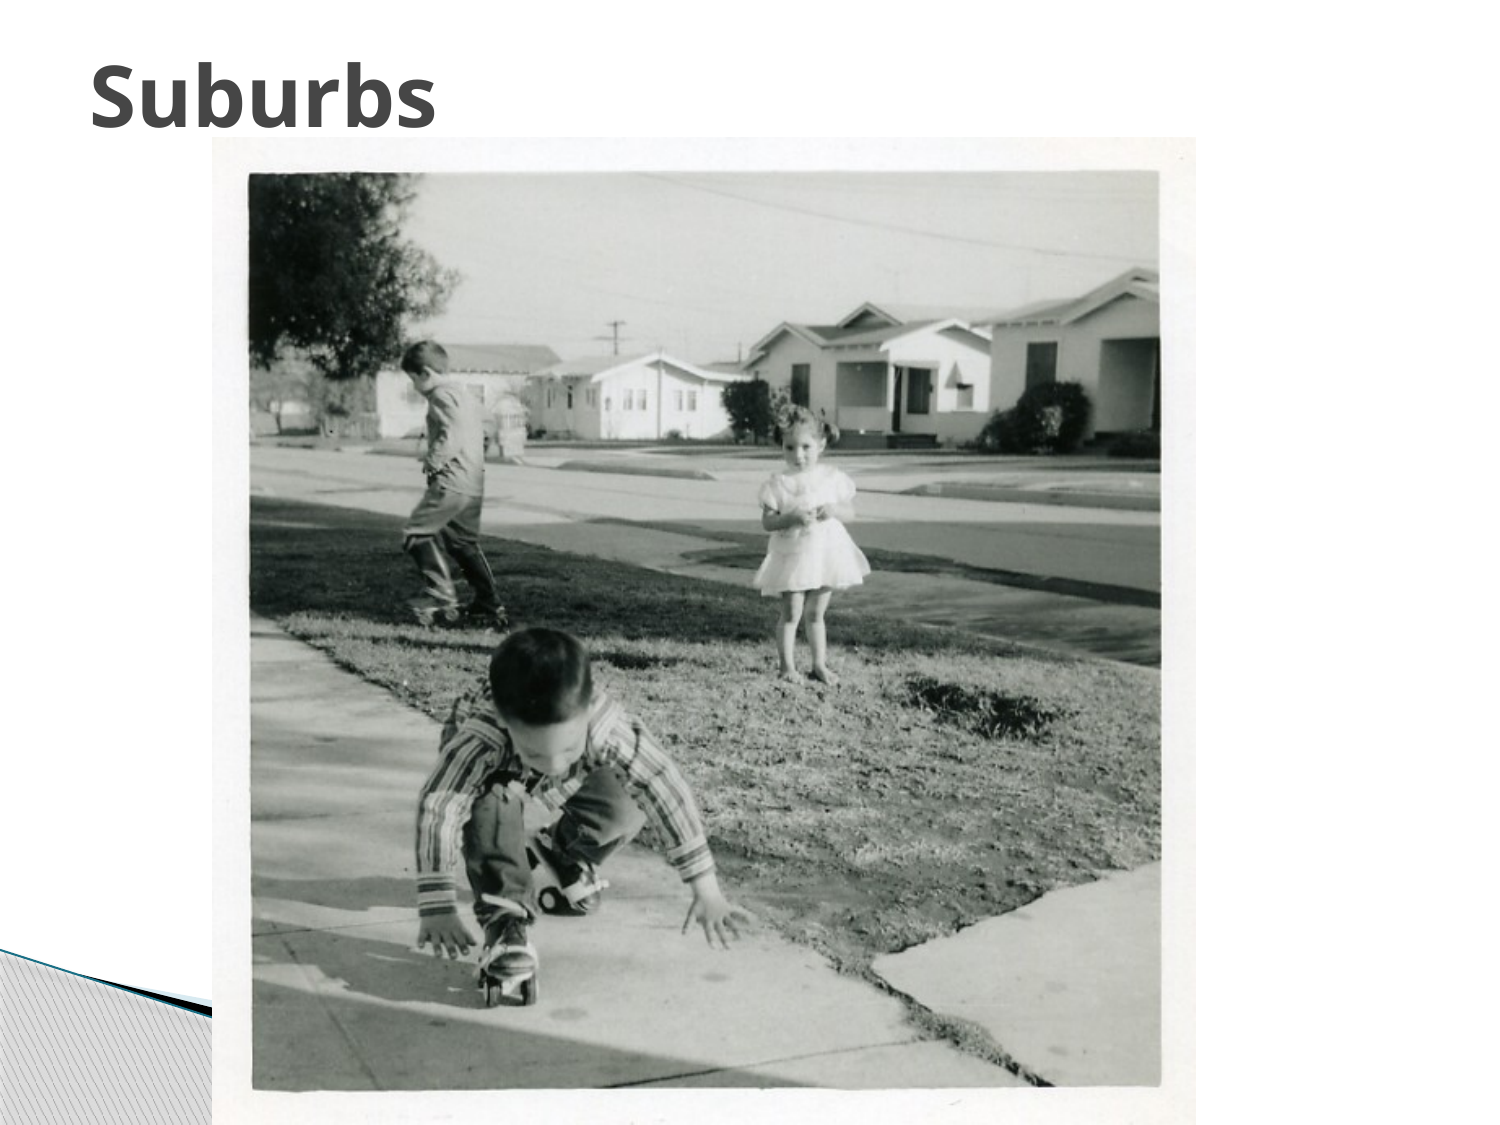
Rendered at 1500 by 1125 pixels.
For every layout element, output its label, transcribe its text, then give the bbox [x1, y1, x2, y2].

picture [212, 137, 1196, 1125]
title Suburbs [75, 0, 1425, 188]
